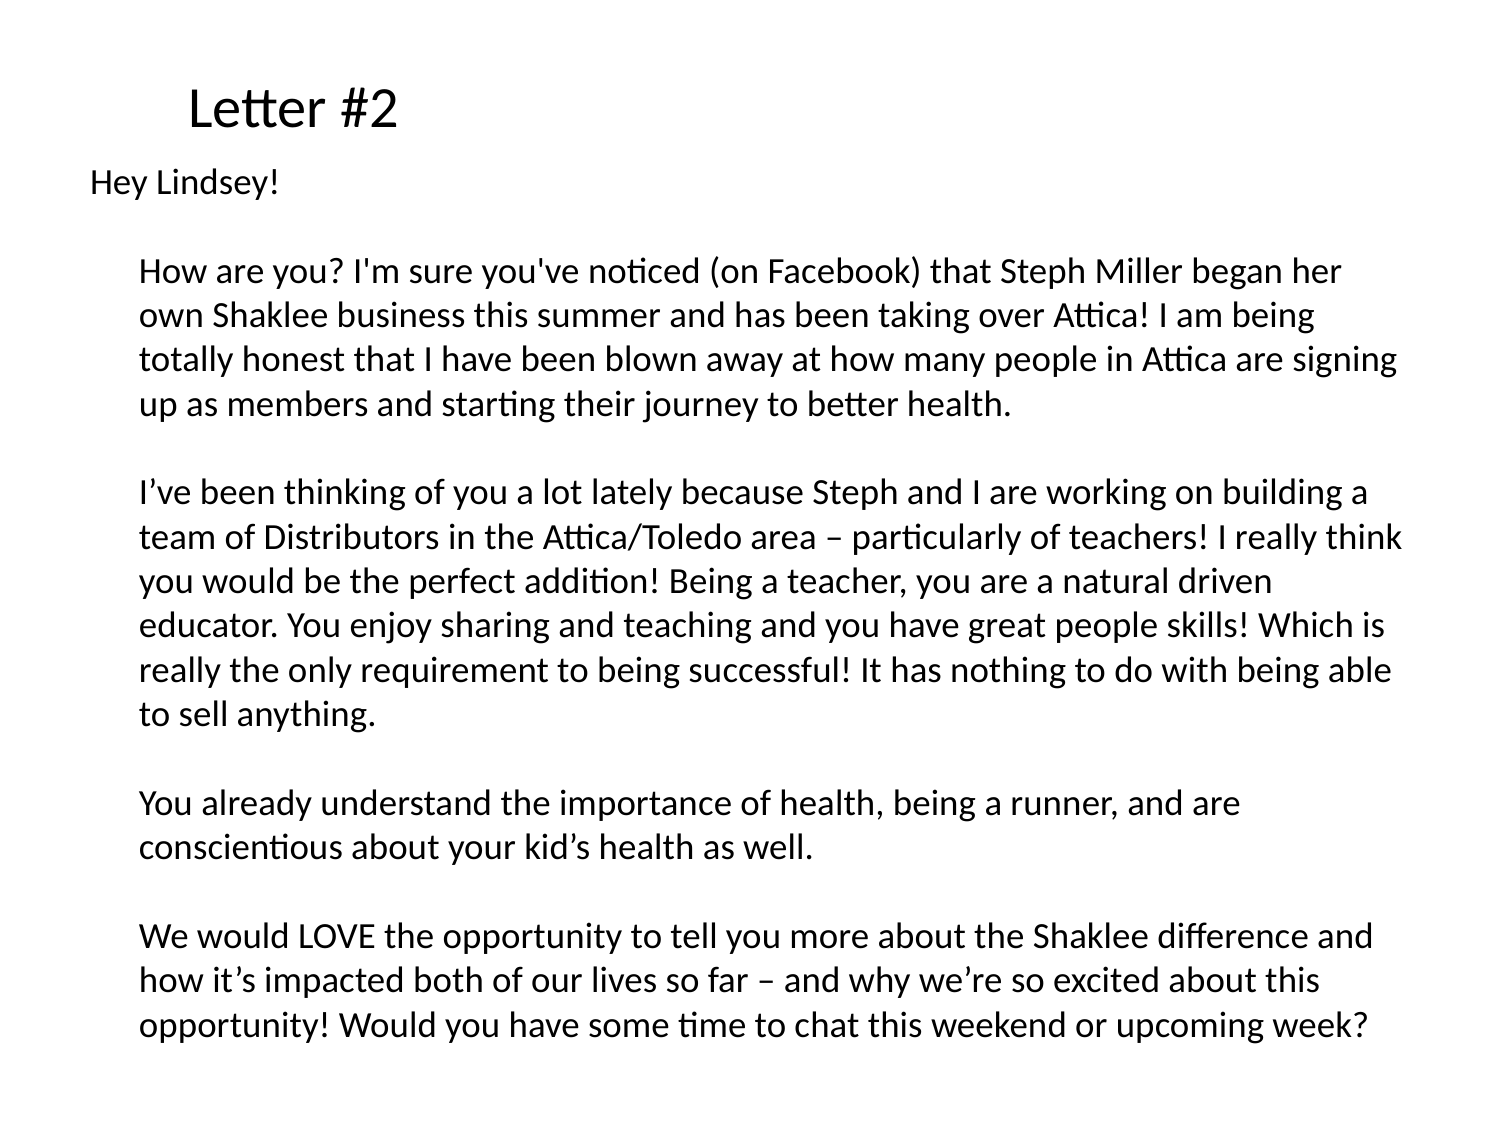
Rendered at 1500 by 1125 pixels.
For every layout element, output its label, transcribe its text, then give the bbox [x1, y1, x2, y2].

title Letter #2 [75, 45, 513, 149]
list Hey Lindsey! How are you? I'm sure you've noticed (on Facebook) that Steph Miller began her own Shaklee business this summer and has been taking over Attica! I am being totally honest that I have been blown away at how many people in Attica are signing up as members and starting their journey to better health. I’ve been thinking of you a lot lately because Steph and I are working on building a team of Distributors in the Attica/Toledo area – particularly of teachers! I really think you would be the perfect addition! Being a teacher, you are a natural driven educator. You enjoy sharing and teaching and you have great people skills! Which is really the only requirement to being successful! It has nothing to do with being able to sell anything. You already understand the importance of health, being a runner, and are conscientious about your kid’s health as well. We would LOVE the opportunity to tell you more about the Shaklee difference and how it’s impacted both of our lives so far – and why we’re so excited about this opportunity! Would you have some time to chat this weekend or upcoming week? [75, 149, 1425, 1063]
